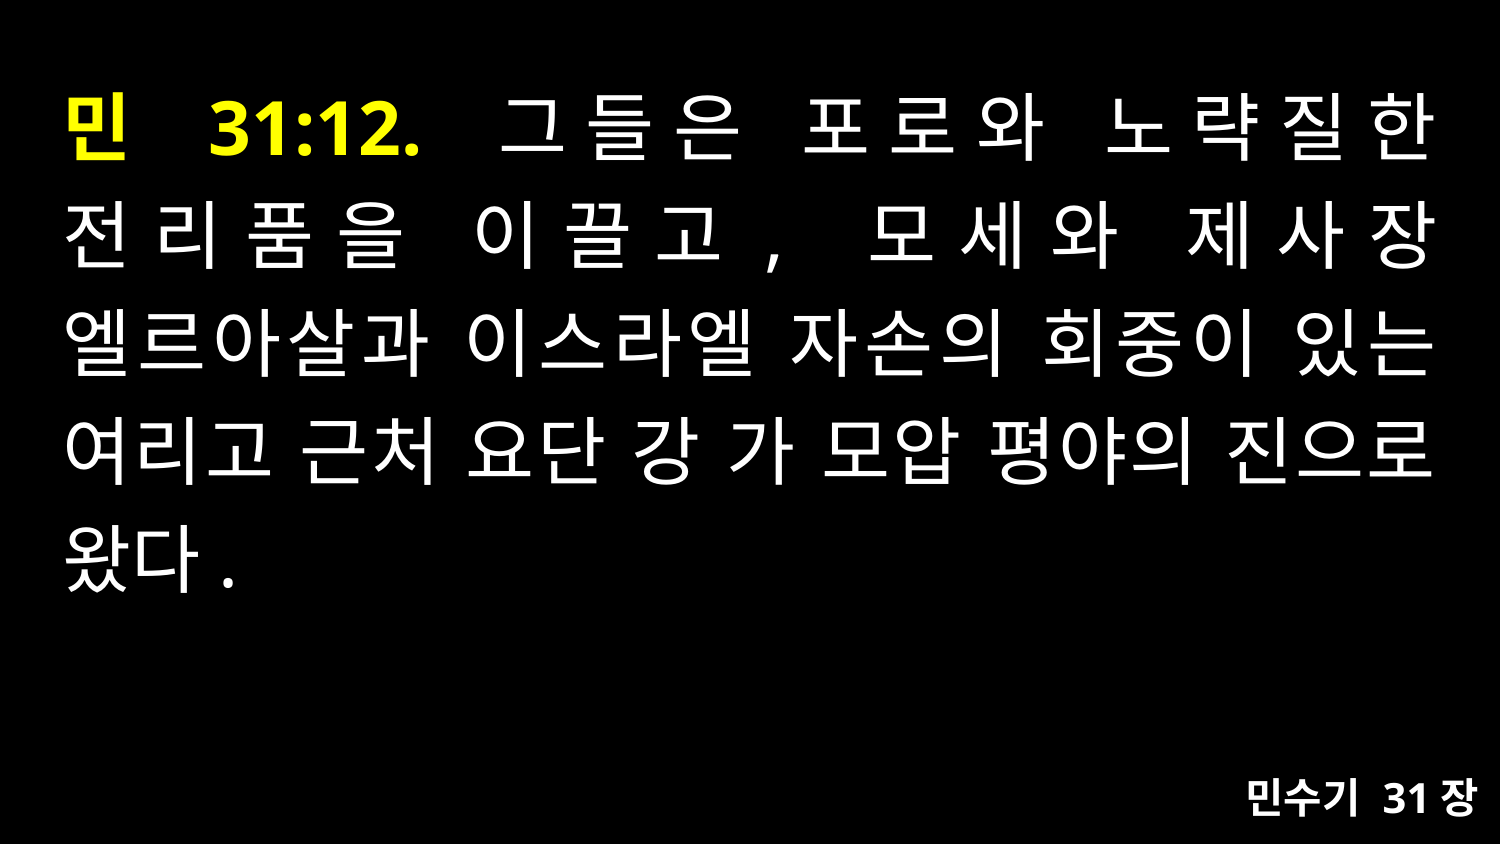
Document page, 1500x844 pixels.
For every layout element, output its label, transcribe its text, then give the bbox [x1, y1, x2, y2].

title 민 31:12. 그들은 포로와 노략질한 전리품을 이끌고, 모세와 제사장 엘르아살과 이스라엘 자손의 회중이 있는 여리고 근처 요단 강 가 모압 평야의 진으로 왔다. [0, 0, 1500, 844]
subtitle 민수기 31장 [916, 770, 1500, 844]
